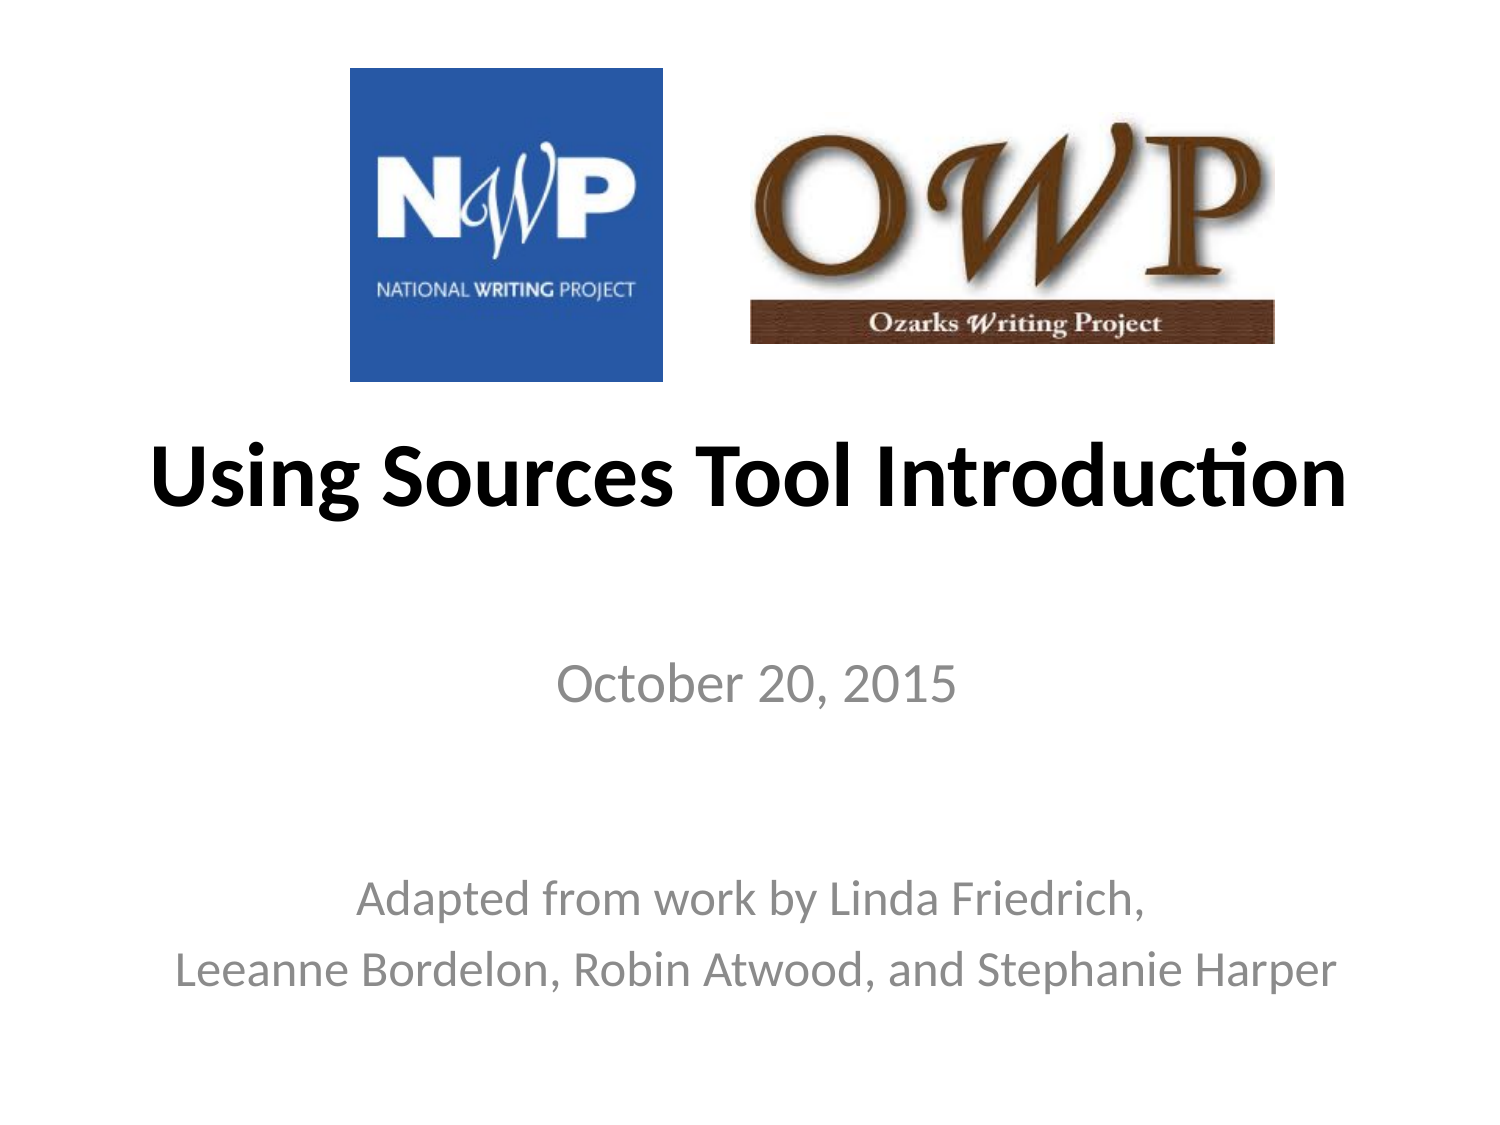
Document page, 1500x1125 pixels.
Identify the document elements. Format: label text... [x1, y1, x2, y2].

picture [749, 112, 1276, 344]
subtitle October 20, 2015 Adapted from work by Linda Friedrich, Leeanne Bordelon, Robin Atwood, and Stephanie Harper [127, 637, 1388, 1013]
picture [349, 68, 663, 382]
title Using Sources Tool Introduction [112, 349, 1388, 591]
